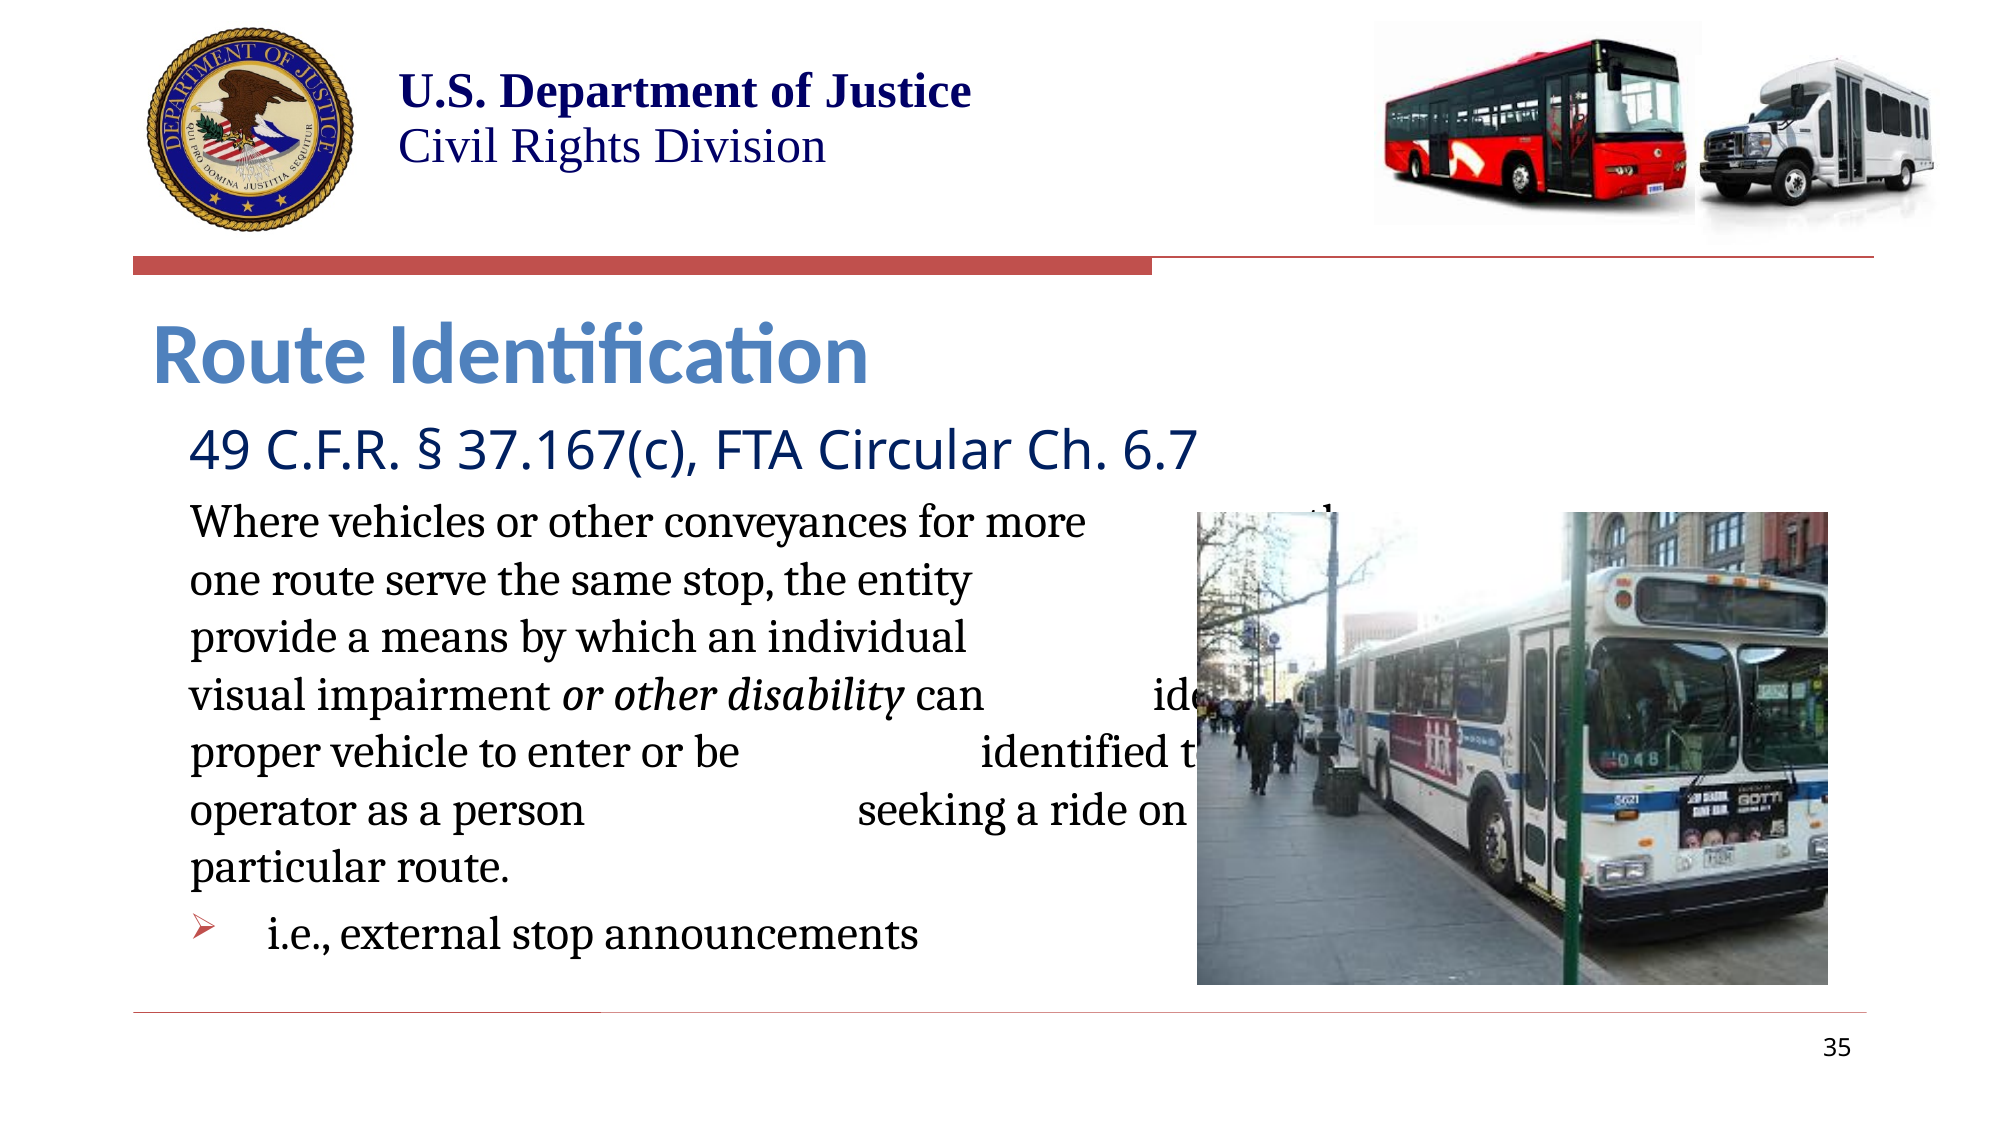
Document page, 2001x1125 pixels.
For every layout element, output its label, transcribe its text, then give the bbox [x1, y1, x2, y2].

picture [1197, 512, 1828, 985]
list 49 C.F.R. § 37.167(c), FTA Circular Ch. 6.7 Where vehicles or other conveyances for more than one route serve the same stop, the entity shall provide a means by which an individual with a visual impairment or other disability can identify the proper vehicle to enter or be identified to the vehicle operator as a person seeking a ride on that particular route. i.e., external stop announcements [174, 407, 1463, 1001]
picture [1374, 21, 1940, 245]
picture [137, 21, 363, 238]
title Route Identification [137, 282, 1513, 409]
slide_number 35 [1433, 1024, 1867, 1103]
